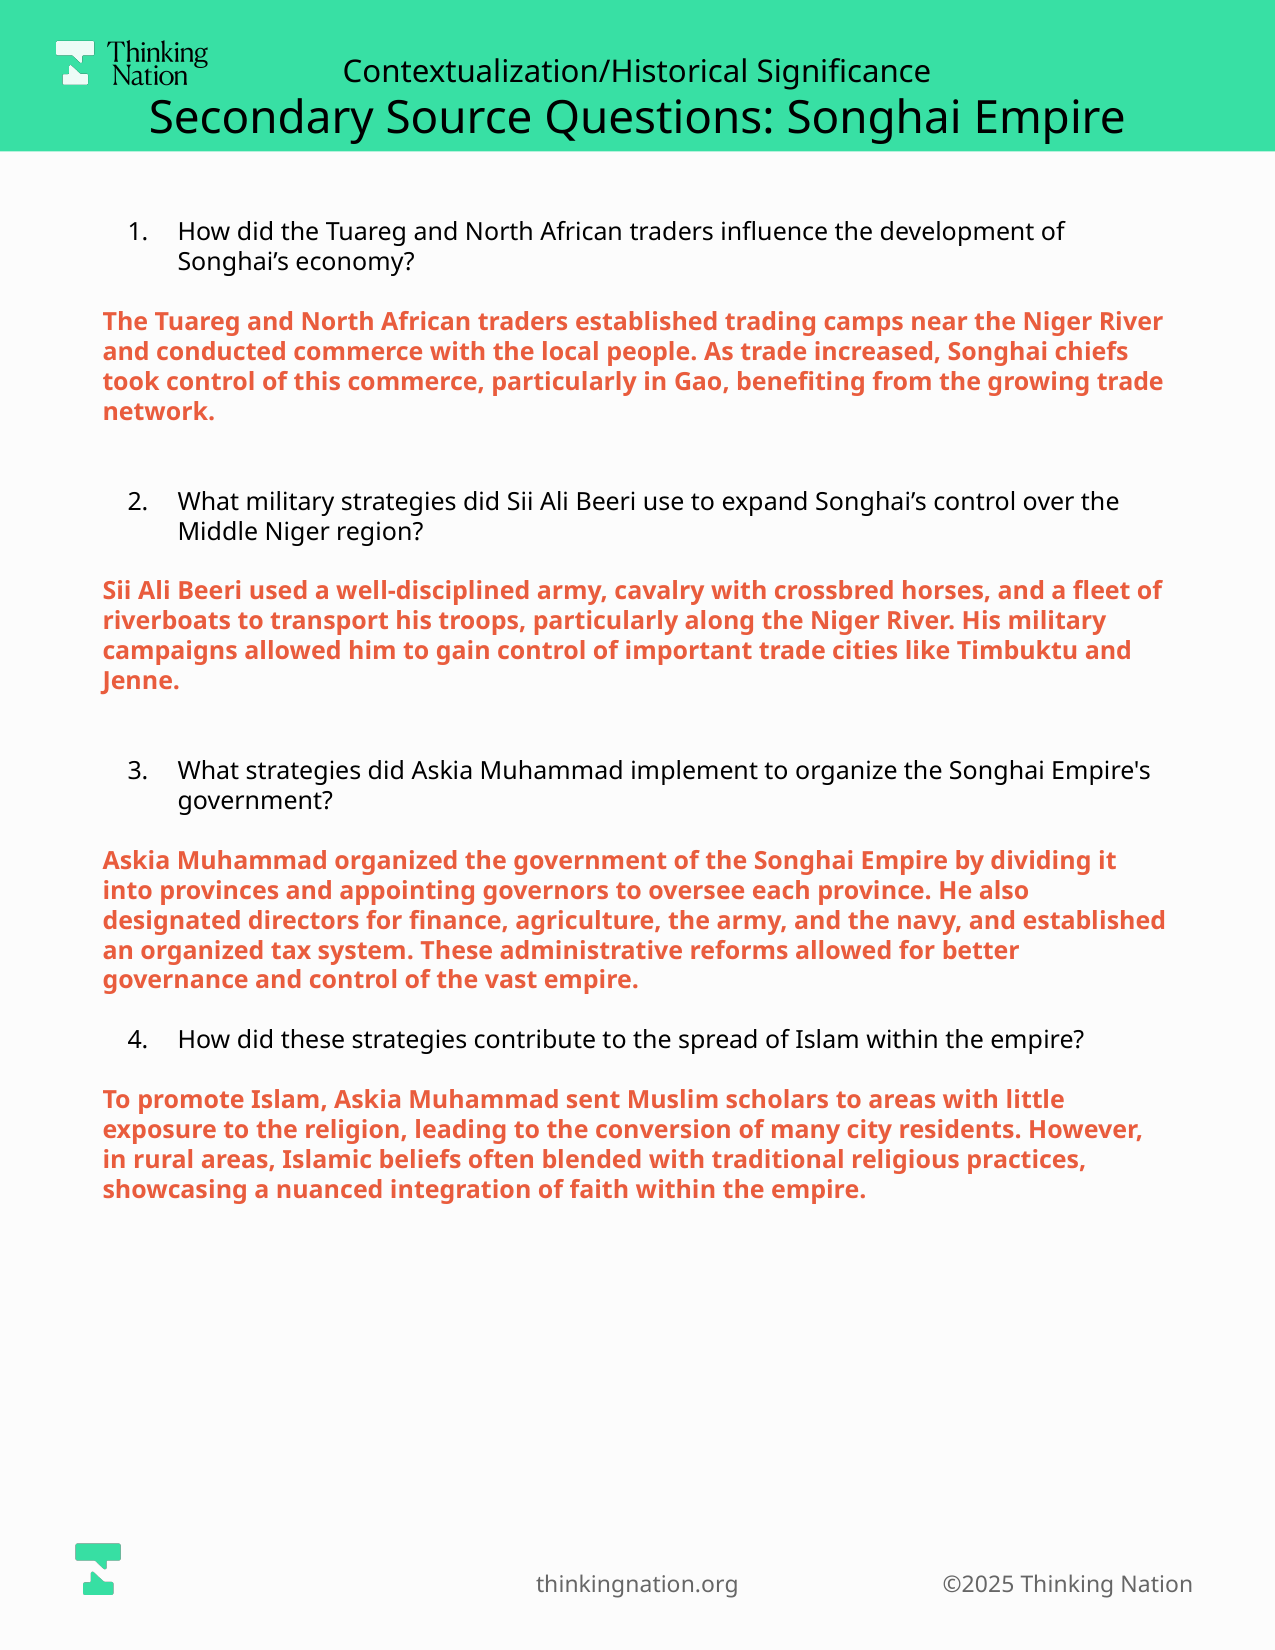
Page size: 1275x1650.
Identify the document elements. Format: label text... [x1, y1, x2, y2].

picture [38, 26, 213, 99]
picture [62, 1533, 134, 1605]
text_box Contextualization/Historical Significance Secondary Source Questions: Songhai Empire [0, 0, 1275, 152]
text_box How did the Tuareg and North African traders influence the development of Songhai’s economy? The Tuareg and North African traders established trading camps near the Niger River and conducted commerce with the local people. As trade increased, Songhai chiefs took control of this commerce, particularly in Gao, benefiting from the growing trade network. What military strategies did Sii Ali Beeri use to expand Songhai’s control over the Middle Niger region? Sii Ali Beeri used a well-disciplined army, cavalry with crossbred horses, and a fleet of riverboats to transport his troops, particularly along the Niger River. His military campaigns allowed him to gain control of important trade cities like Timbuktu and Jenne. What strategies did Askia Muhammad implement to organize the Songhai Empire's government? Askia Muhammad organized the government of the Songhai Empire by dividing it into provinces and appointing governors to oversee each province. He also designated directors for finance, agriculture, the army, and the navy, and established an organized tax system. These administrative reforms allowed for better governance and control of the vast empire. How did these strategies contribute to the spread of Islam within the empire? To promote Islam, Askia Muhammad sent Muslim scholars to areas with little exposure to the religion, leading to the conversion of many city residents. However, in rural areas, Islamic beliefs often blended with traditional religious practices, showcasing a nuanced integration of faith within the empire. [87, 200, 1188, 1534]
text_box ©2025 Thinking Nation [907, 1553, 1210, 1605]
text_box thinkingnation.org [486, 1553, 789, 1605]
